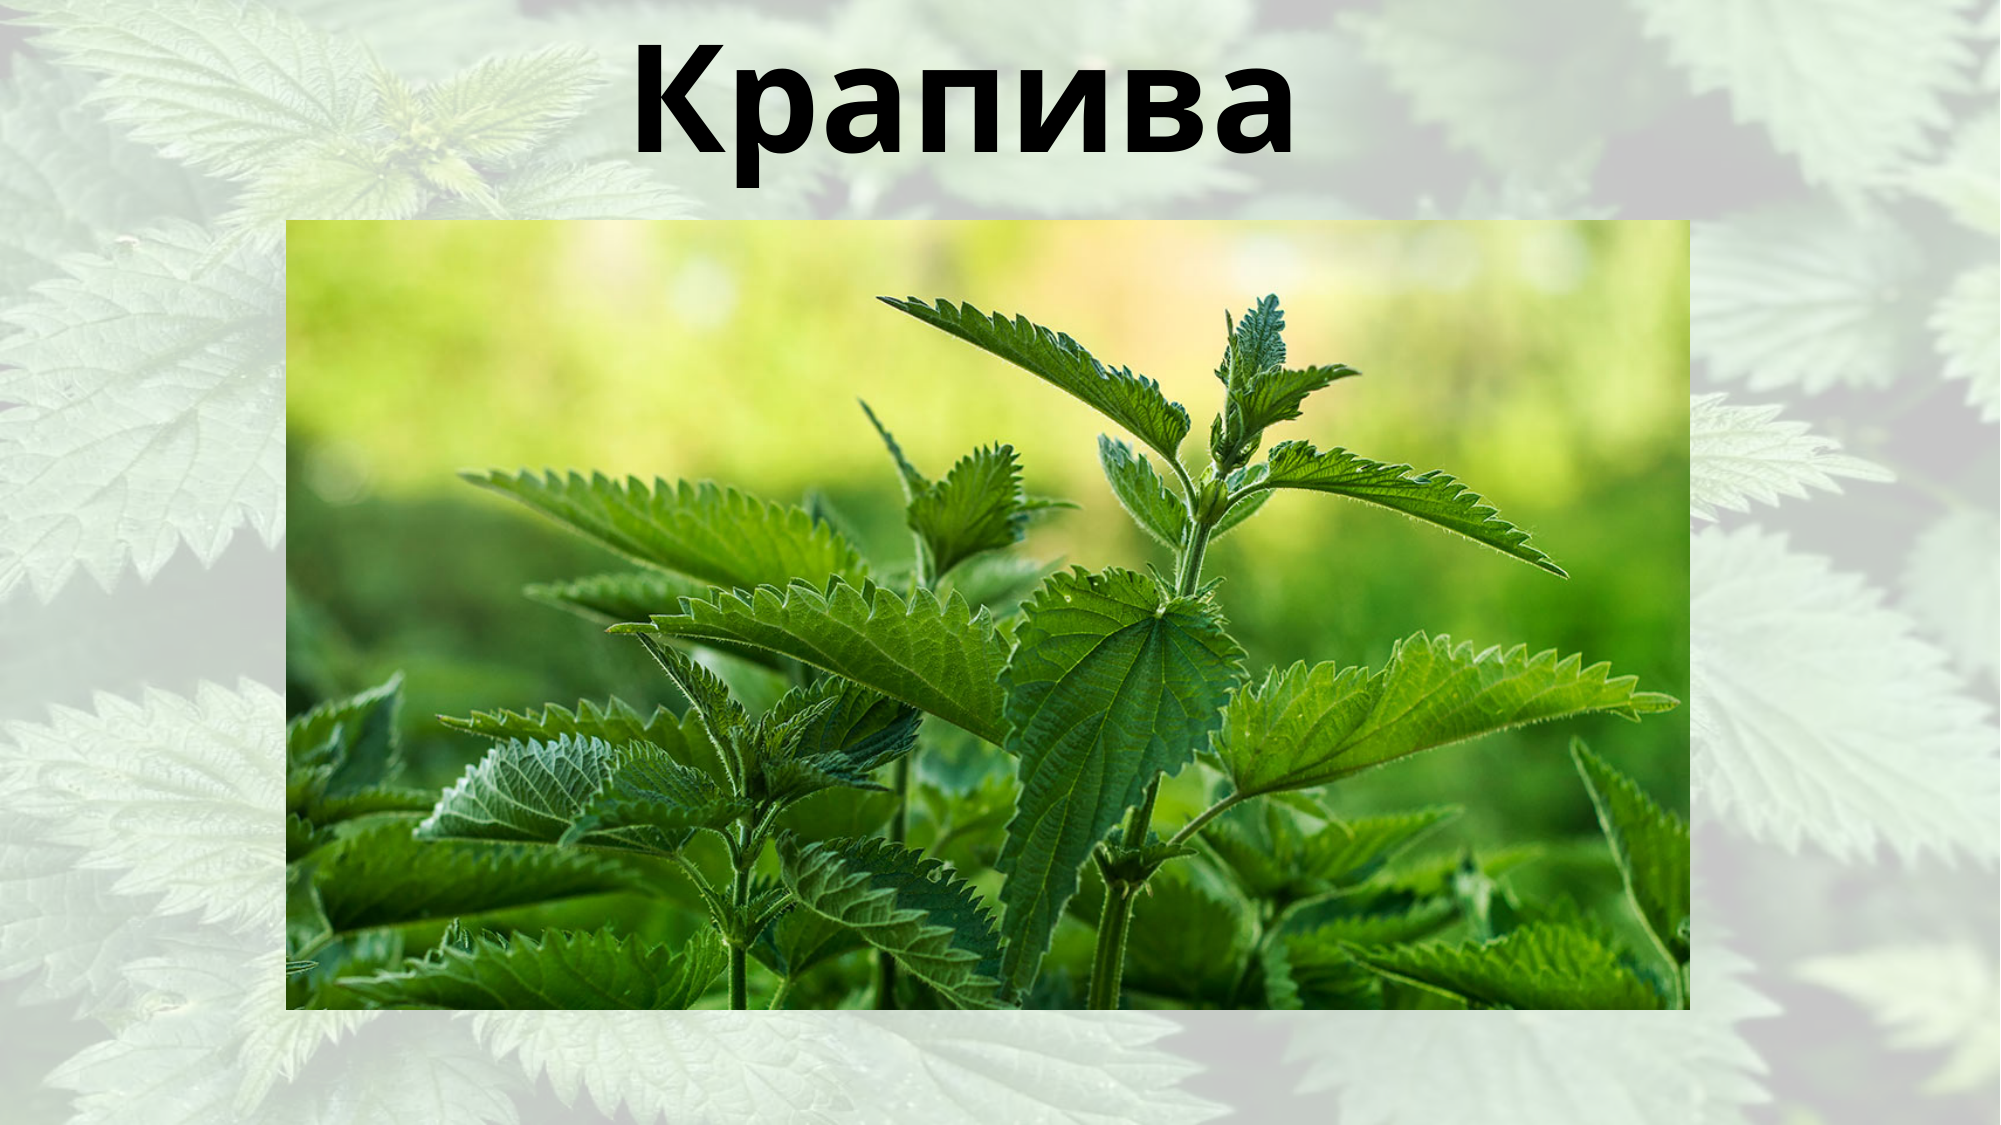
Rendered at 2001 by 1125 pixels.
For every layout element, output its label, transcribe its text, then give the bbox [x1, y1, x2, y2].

title Крапива [213, 40, 1714, 193]
picture [286, 220, 1690, 1010]
